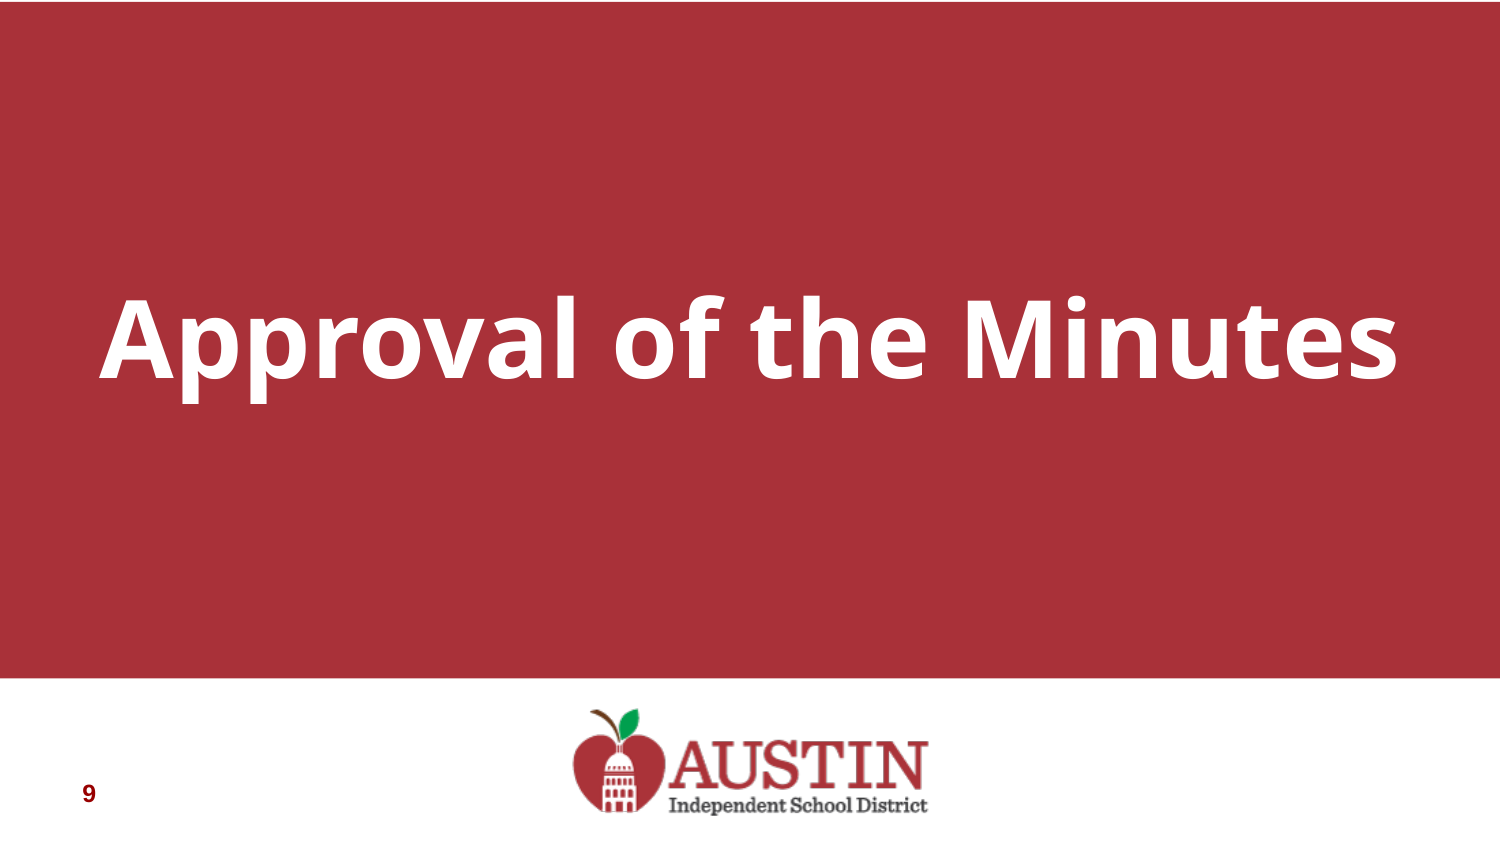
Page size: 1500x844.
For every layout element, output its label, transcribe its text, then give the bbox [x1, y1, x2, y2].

text_box [0, 1, 1500, 679]
title Approval of the Minutes [51, 29, 1449, 644]
slide_number 9 [21, 761, 112, 827]
picture [565, 692, 934, 831]
